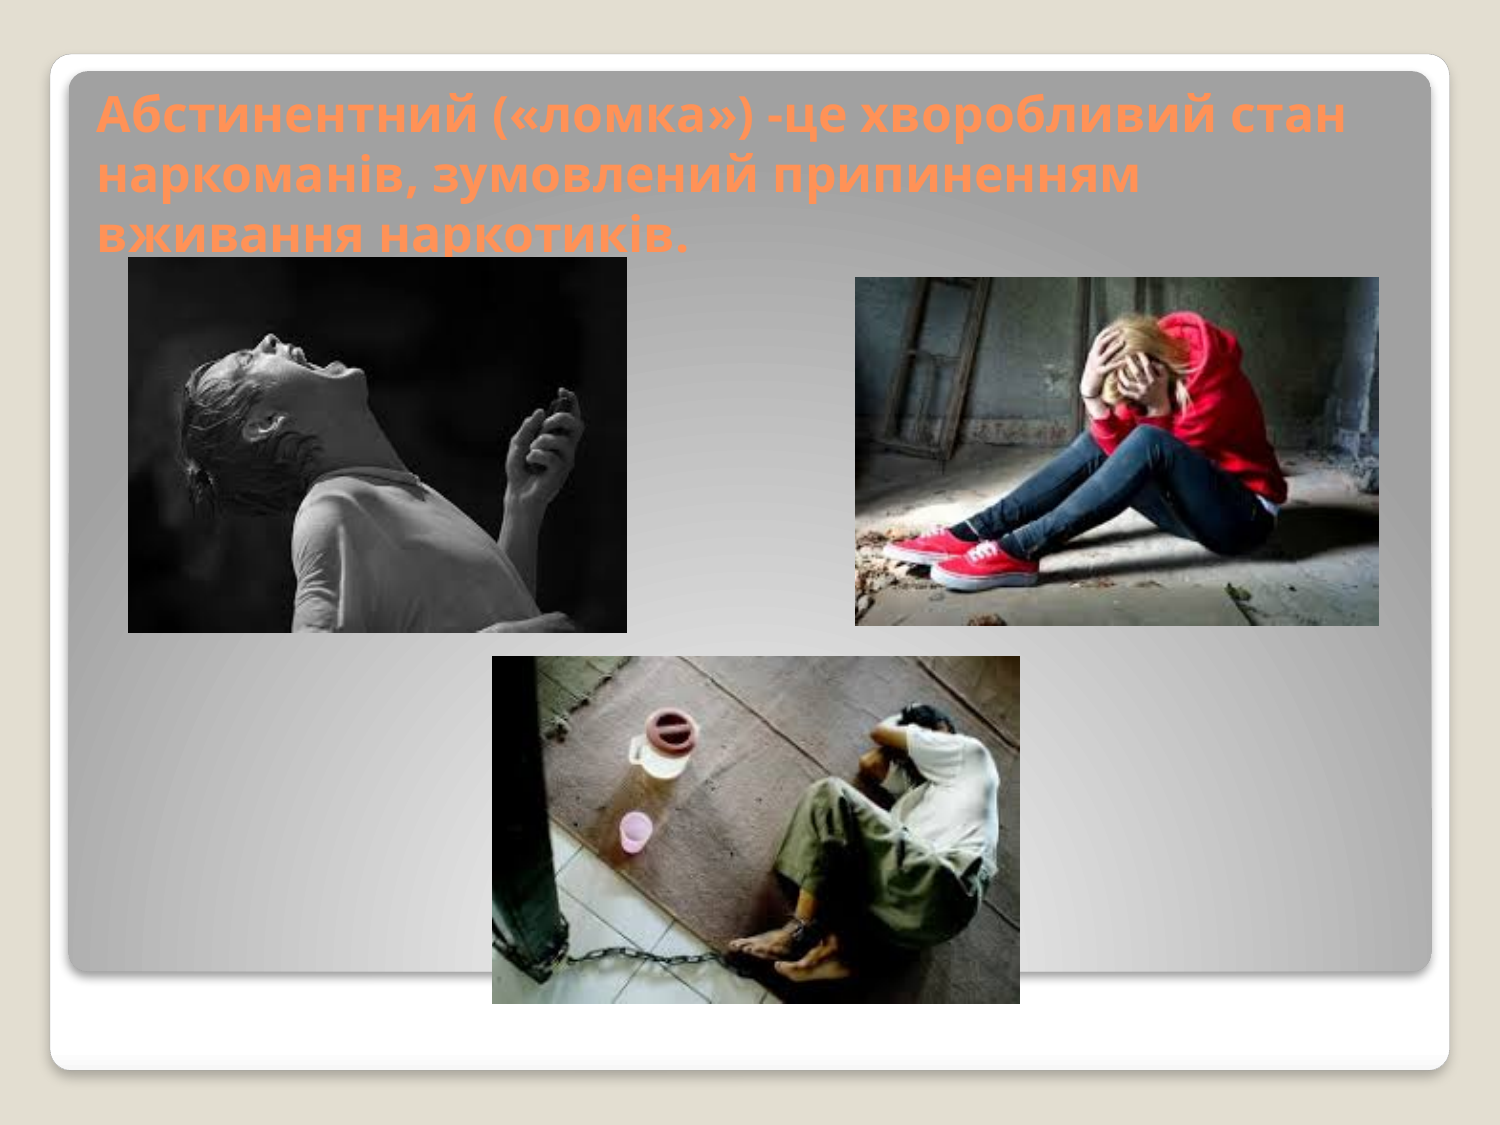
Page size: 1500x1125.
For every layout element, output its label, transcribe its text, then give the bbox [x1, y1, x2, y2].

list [128, 257, 628, 633]
picture [491, 655, 1020, 1005]
title Абстинентний («ломка») -це хворобливий стан наркоманів, зумовлений припиненням вживання наркотиків. [82, 70, 1425, 270]
picture [855, 277, 1380, 626]
